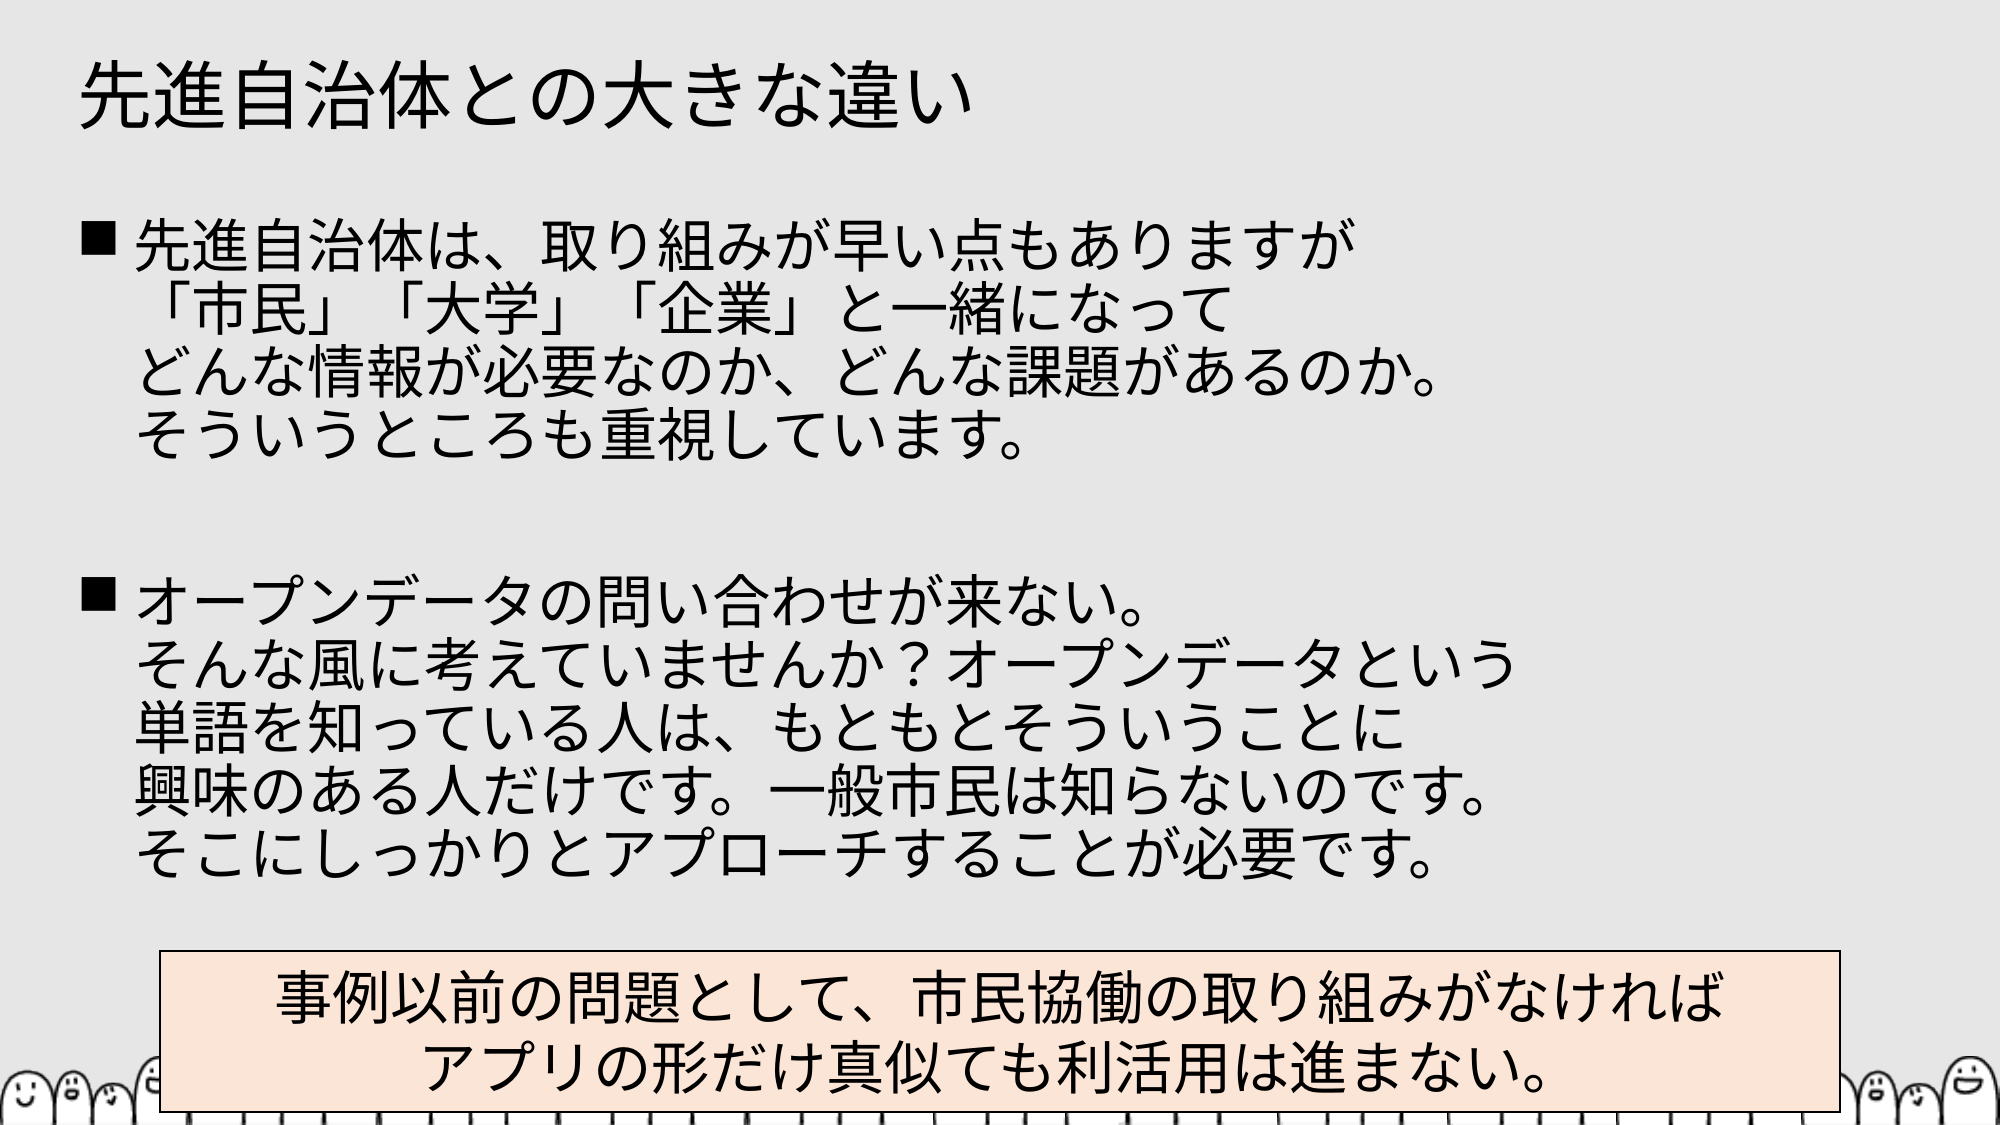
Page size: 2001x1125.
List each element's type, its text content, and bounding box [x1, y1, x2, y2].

text_box 事例以前の問題として、市民協働の取り組みがなければ アプリの形だけ真似ても利活用は進まない。 [159, 950, 1841, 1113]
picture [0, 1056, 2000, 1125]
list 先進自治体は、取り組みが早い点もありますが 「市民」「大学」「企業」と一緒になって どんな情報が必要なのか、どんな課題があるのか。 そういうところも重視しています。 オープンデータの問い合わせが来ない。 そんな風に考えていませんか？オープンデータという 単語を知っている人は、もともとそういうことに 興味のある人だけです。一般市民は知らないのです。 そこにしっかりとアプローチすることが必要です。 [31, 210, 1969, 1022]
title 先進自治体との大きな違い [31, 32, 1969, 167]
